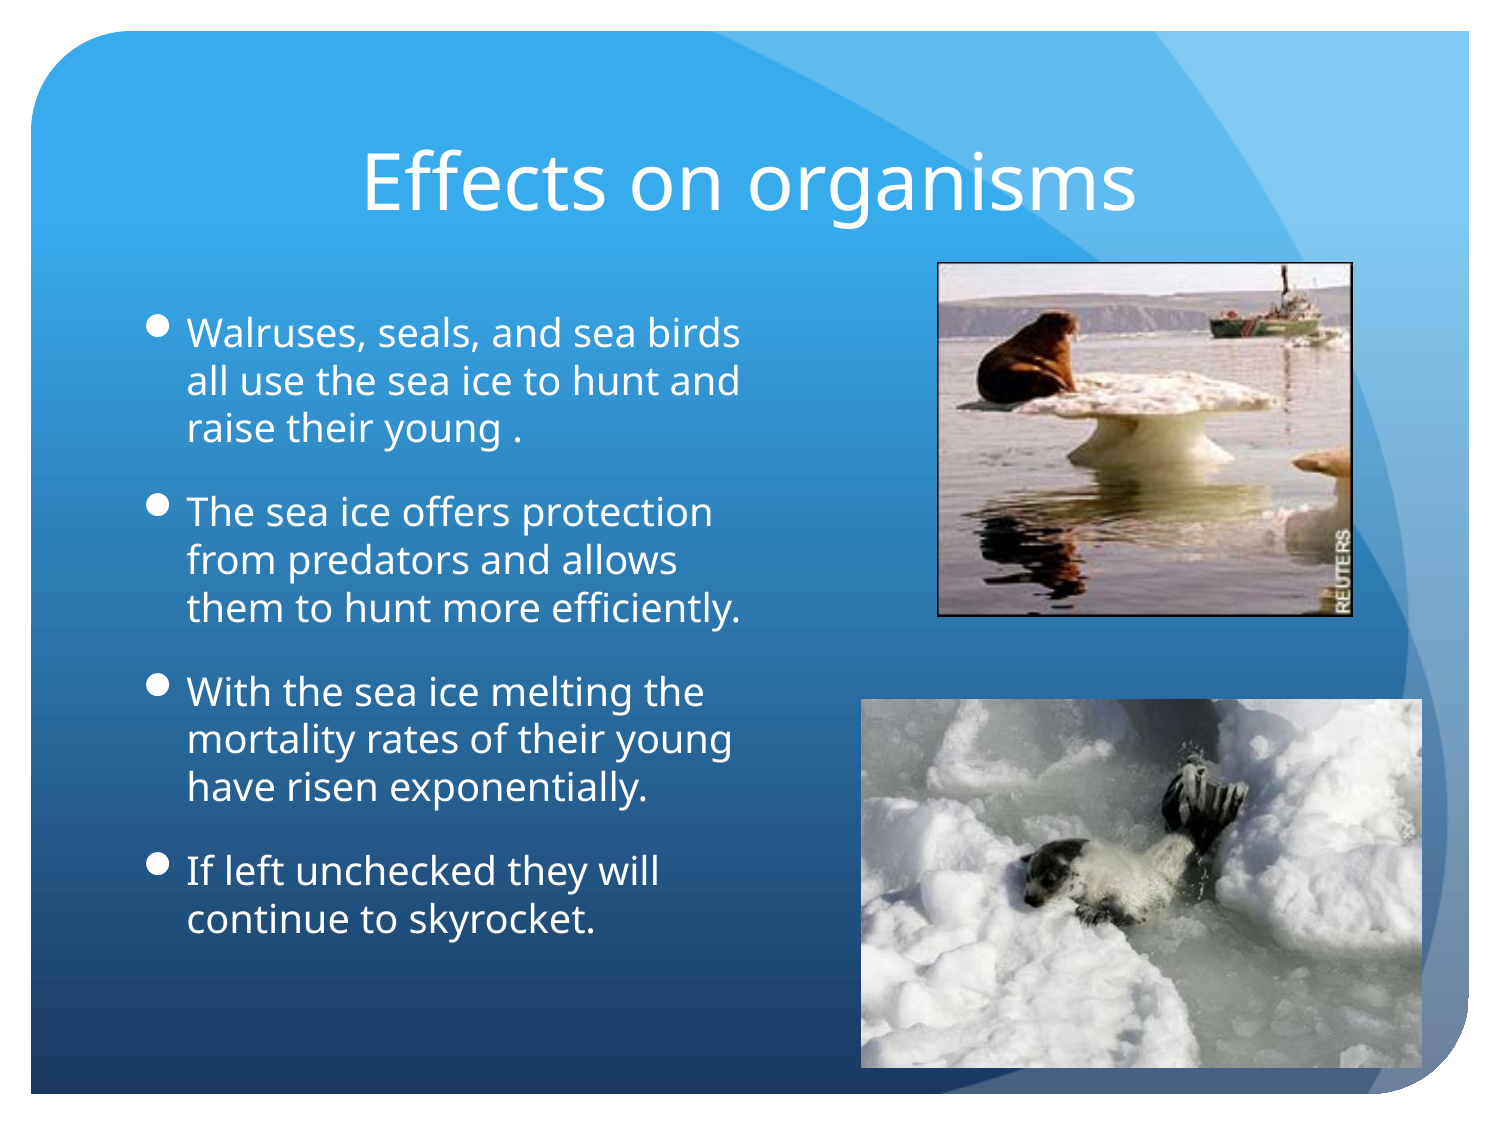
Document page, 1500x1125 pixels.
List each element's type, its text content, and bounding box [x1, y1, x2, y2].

title Effects on organisms [127, 62, 1372, 234]
list Walruses, seals, and sea birds all use the sea ice to hunt and raise their young . The sea ice offers protection from predators and allows them to hunt more efficiently. With the sea ice melting the mortality rates of their young have risen exponentially. If left unchecked they will continue to skyrocket. [127, 299, 763, 991]
picture [24, 30, 1473, 1094]
